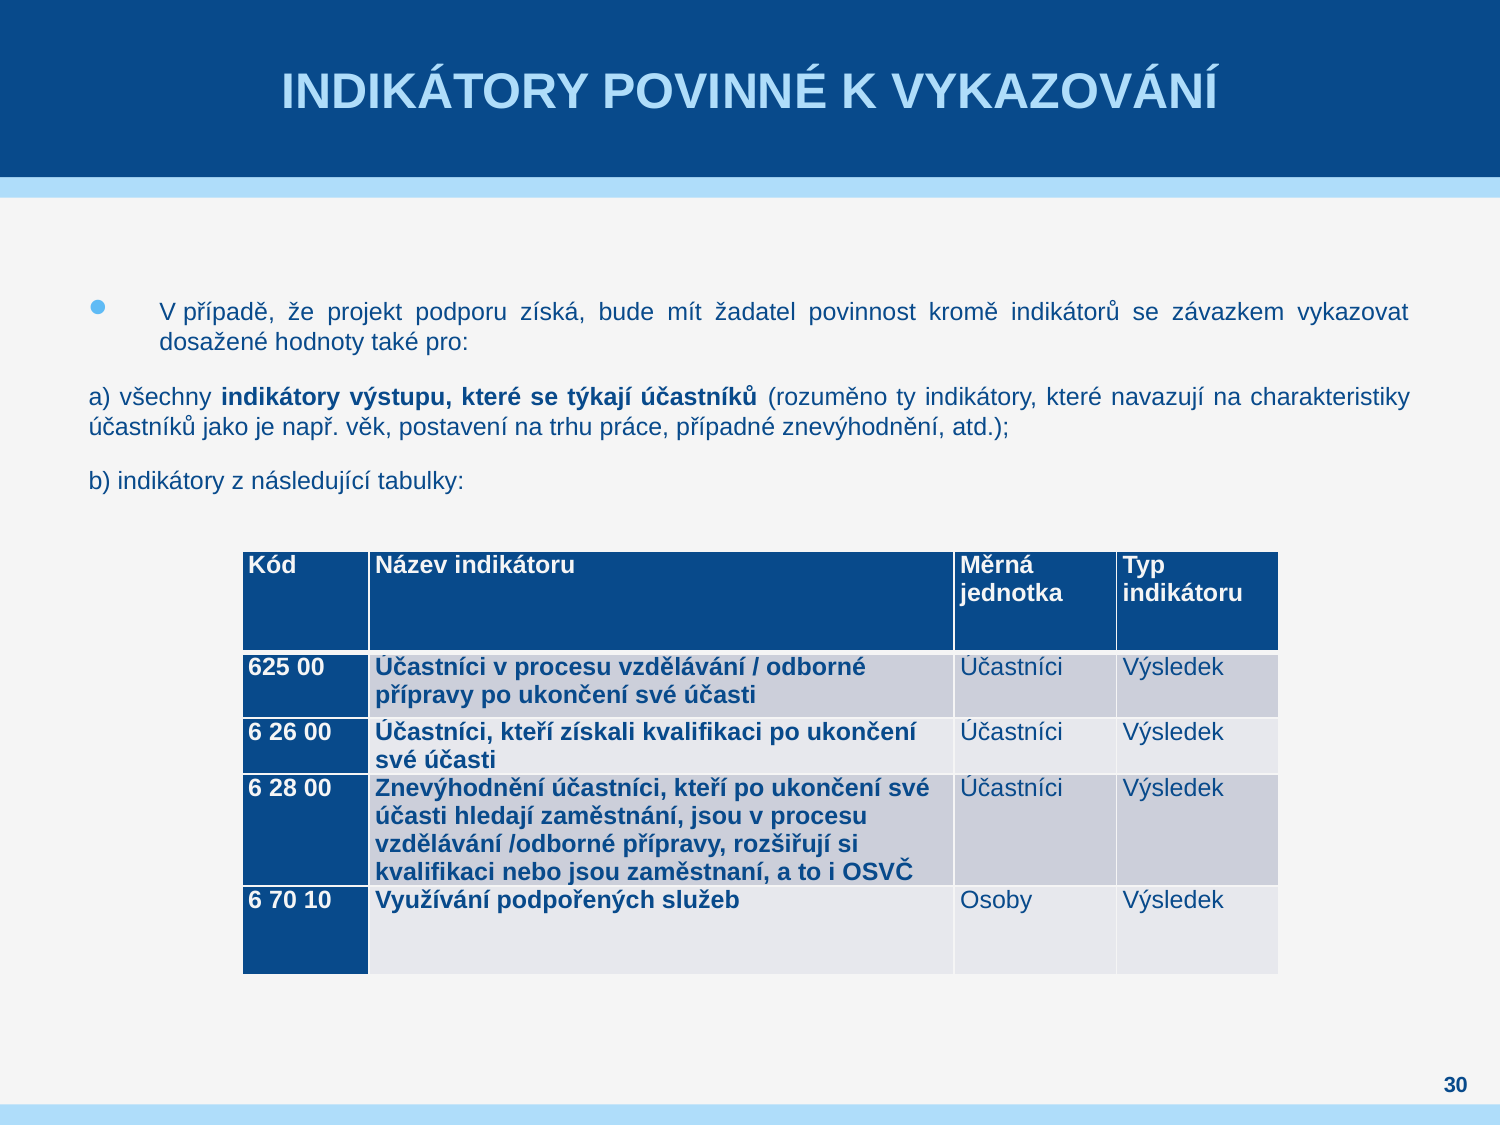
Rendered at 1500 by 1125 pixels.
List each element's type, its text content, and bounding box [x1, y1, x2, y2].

table_cell Výsledek [1117, 719, 1278, 773]
table_cell Účastníci, kteří získali kvalifikaci po ukončení své účasti [370, 719, 953, 773]
table_header Kód [243, 552, 368, 650]
table_cell 625 00 [243, 655, 368, 717]
slide_number 30 [1417, 1068, 1495, 1099]
table_cell Znevýhodnění účastníci, kteří po ukončení své účasti hledají zaměstnání, jsou v procesu vzdělávání /odborné přípravy, rozšiřují si kvalifikaci nebo jsou zaměstnaní, a to i OSVČ [370, 775, 953, 885]
table_cell 6 70 10 [243, 887, 368, 974]
table_cell 6 28 00 [243, 775, 368, 885]
table_cell Účastníci [955, 719, 1116, 773]
title Indikátory povinné k vykazování [59, 0, 1441, 178]
table_cell Účastníci [955, 775, 1116, 885]
table_cell Osoby [955, 887, 1116, 974]
table_cell Výsledek [1117, 655, 1278, 717]
table_cell Výsledek [1117, 775, 1278, 885]
list V případě, že projekt podporu získá, bude mít žadatel povinnost kromě indikátorů se závazkem vykazovat dosažené hodnoty také pro: a) všechny indikátory výstupu, které se týkají účastníků (rozuměno ty indikátory, které navazují na charakteristiky účastníků jako je např. věk, postavení na trhu práce, případné znevýhodnění, atd.); b) indikátory z následující tabulky: [88, 295, 1412, 1004]
table_cell Účastníci v procesu vzdělávání / odborné přípravy po ukončení své účasti [370, 655, 953, 717]
table_cell 6 26 00 [243, 719, 368, 773]
table_header Název indikátoru [370, 552, 953, 650]
table_cell Výsledek [1117, 887, 1278, 974]
table_cell Účastníci [955, 655, 1116, 717]
table_header Typ indikátoru [1117, 552, 1278, 650]
table_header Měrná jednotka [955, 552, 1116, 650]
table_cell Využívání podpořených služeb [370, 887, 953, 974]
